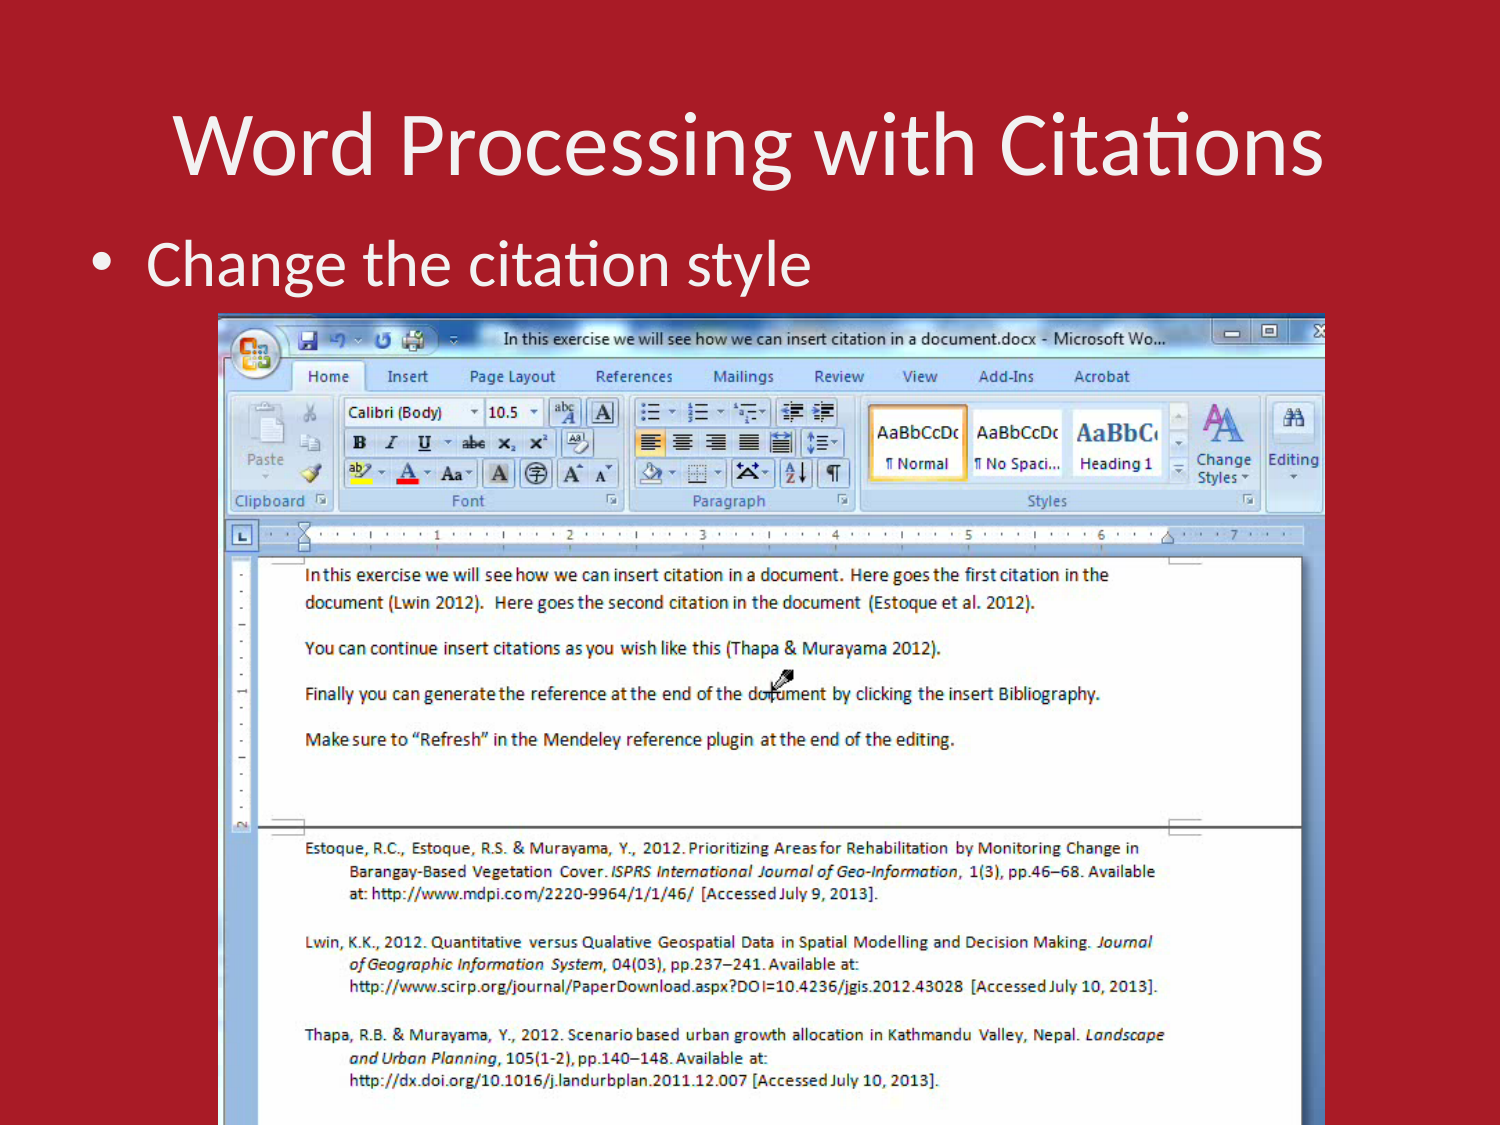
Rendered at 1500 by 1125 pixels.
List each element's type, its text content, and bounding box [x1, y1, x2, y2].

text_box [217, 312, 1326, 1125]
title Word Processing with Citations [75, 45, 1425, 212]
list Change the citation style [75, 212, 1425, 955]
